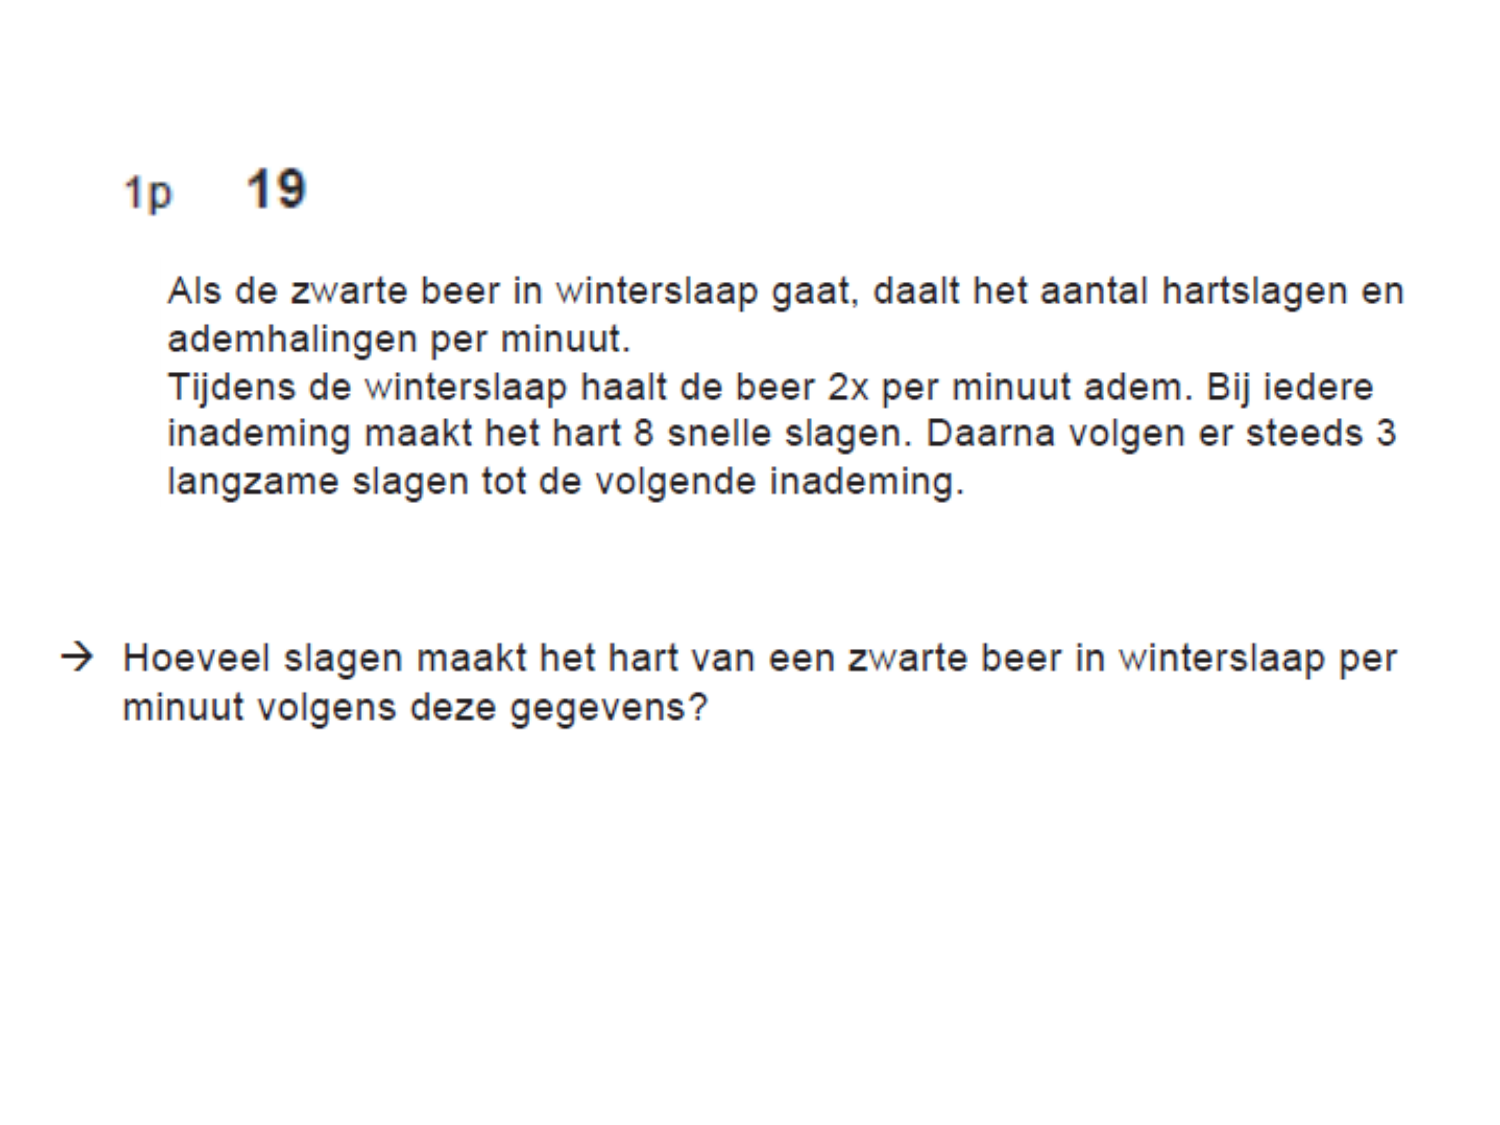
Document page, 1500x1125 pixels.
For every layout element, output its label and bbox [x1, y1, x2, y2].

picture [103, 101, 318, 256]
picture [159, 258, 1419, 507]
picture [46, 633, 1419, 740]
